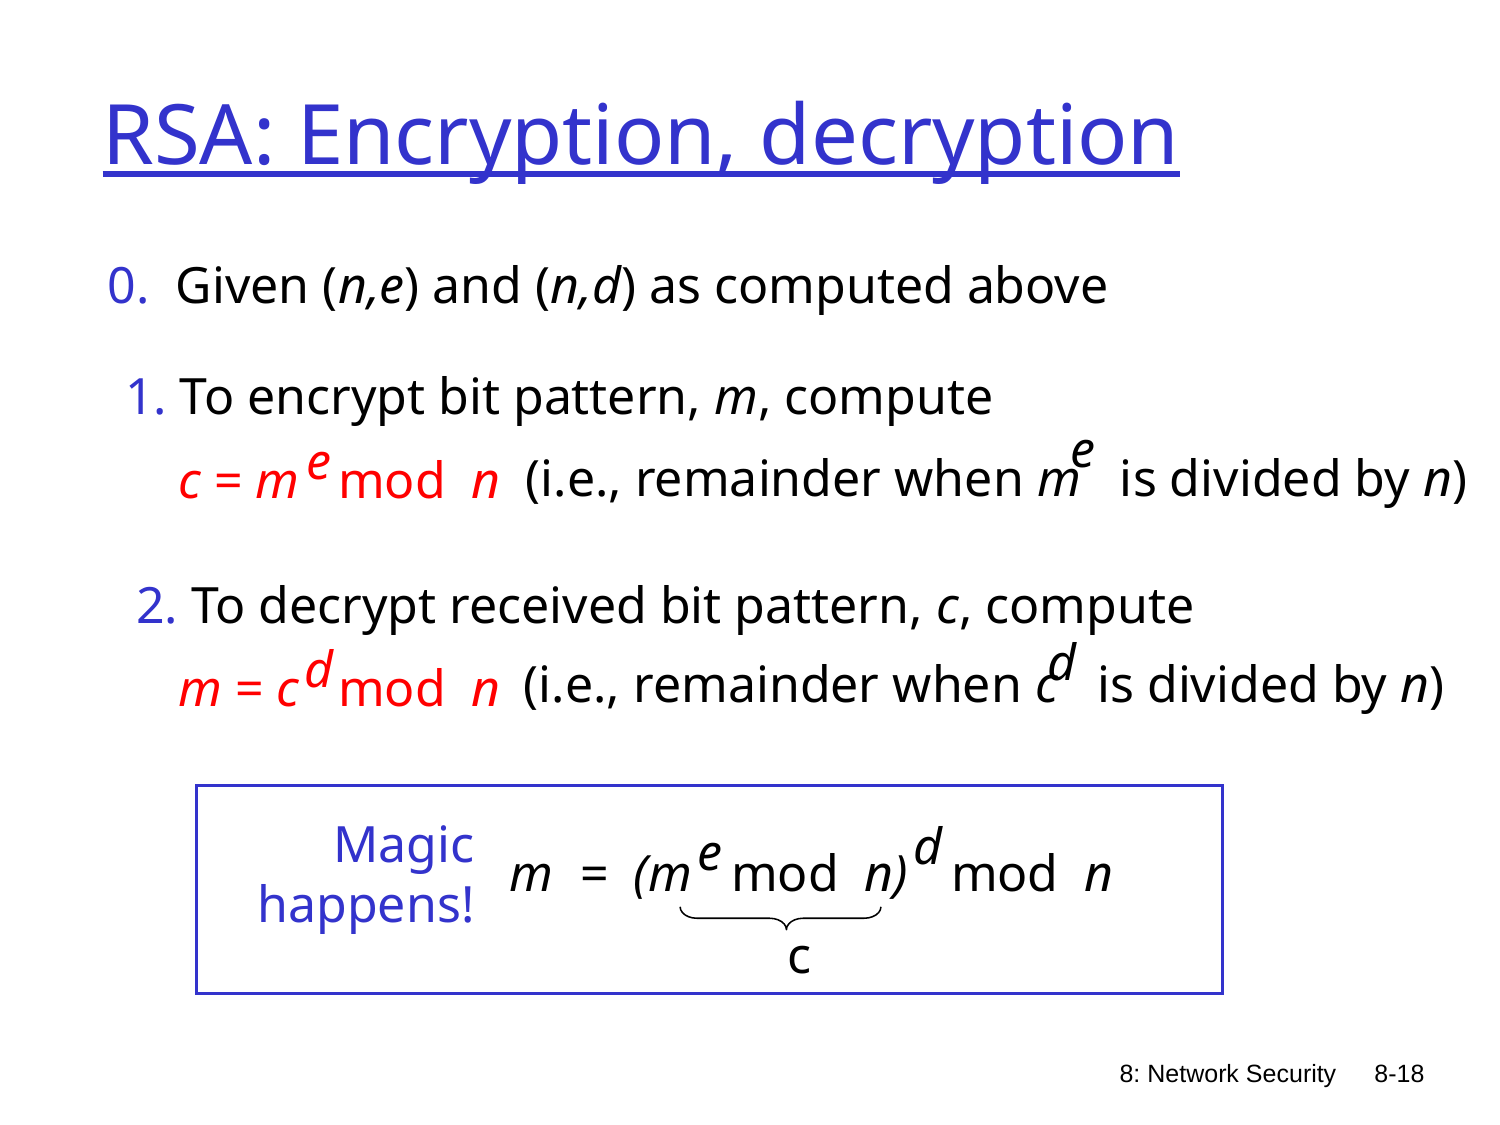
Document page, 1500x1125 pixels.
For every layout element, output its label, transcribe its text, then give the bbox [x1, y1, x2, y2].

slide_number 8-18 [1320, 1050, 1440, 1099]
text_box 2. To decrypt received bit pattern, c, compute [121, 565, 1210, 641]
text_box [150, 630, 529, 725]
text_box [196, 785, 1223, 994]
text_box (i.e., remainder when c is divided by n) [529, 645, 1460, 720]
text_box d [1032, 622, 1092, 698]
text_box [680, 910, 881, 919]
title RSA: Encryption, decryption [87, 37, 1363, 225]
text_box 0. Given (n,e) and (n,d) as computed above [93, 246, 1124, 321]
footer 8: Network Security [876, 1050, 1352, 1125]
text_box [109, 357, 1477, 516]
text_box c [763, 916, 836, 991]
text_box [486, 807, 1132, 910]
